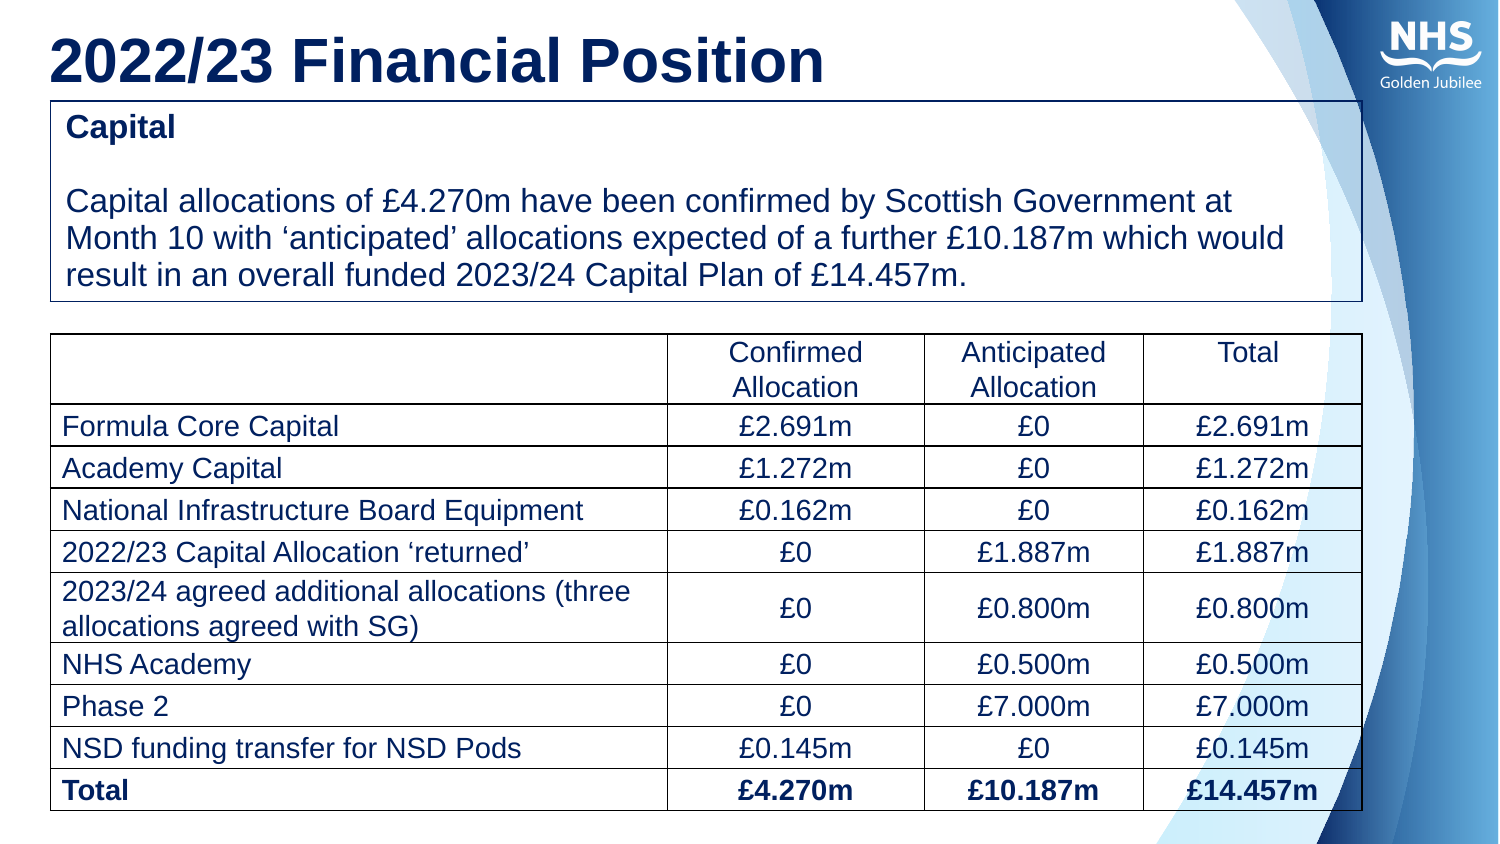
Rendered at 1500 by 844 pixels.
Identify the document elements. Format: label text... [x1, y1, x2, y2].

table_cell 2022/23 Capital Allocation ‘returned’ [51, 531, 667, 572]
table_cell £0.800m [1144, 573, 1361, 642]
table_cell Total [51, 769, 667, 810]
table_cell £0.162m [1144, 489, 1361, 530]
table_cell £0.500m [1144, 643, 1361, 684]
table_cell £0 [668, 531, 924, 572]
table_header Total [1144, 335, 1361, 403]
table_cell NHS Academy [51, 643, 667, 684]
table_cell £1.887m [925, 531, 1143, 572]
table_cell NSD funding transfer for NSD Pods [51, 727, 667, 768]
table_cell Phase 2 [51, 685, 667, 726]
table_cell £2.691m [1144, 405, 1361, 445]
table_cell Academy Capital [51, 447, 667, 487]
table_cell £7.000m [925, 685, 1143, 726]
table_cell 2023/24 agreed additional allocations (three allocations agreed with SG) [51, 573, 667, 642]
table_cell £7.000m [1144, 685, 1361, 726]
table_cell £10.187m [925, 769, 1143, 810]
table_cell £4.270m [668, 769, 924, 810]
table_cell £0 [668, 643, 924, 684]
table_cell £0 [668, 685, 924, 726]
title 2022/23 Financial Position [49, 23, 1064, 95]
table_cell £14.457m [1144, 769, 1361, 810]
table_cell £0 [925, 727, 1143, 768]
table_header [51, 335, 667, 403]
table_header Anticipated Allocation [925, 335, 1143, 403]
picture [1380, 21, 1482, 92]
table_cell £1.887m [1144, 531, 1361, 572]
table_cell £1.272m [668, 447, 924, 487]
table_cell £0.145m [668, 727, 924, 768]
table_cell £0.800m [925, 573, 1143, 642]
table_cell £0 [925, 447, 1143, 487]
table_cell £0.145m [1144, 727, 1361, 768]
table_cell Formula Core Capital [51, 405, 667, 445]
table_header Confirmed Allocation [668, 335, 924, 403]
table_cell £0.500m [925, 643, 1143, 684]
table_cell £0 [925, 489, 1143, 530]
table_cell £0.162m [668, 489, 924, 530]
table_cell National Infrastructure Board Equipment [51, 489, 667, 530]
table_header Capital Capital allocations of £4.270m have been confirmed by Scottish Government at Month 10 with ‘anticipated’ allocations expected of a further £10.187m which would result in an overall funded 2023/24 Capital Plan of £14.457m. [51, 102, 1361, 301]
table_cell £0 [668, 573, 924, 642]
table_cell £2.691m [668, 405, 924, 445]
table_cell £0 [925, 405, 1143, 445]
table_cell £1.272m [1144, 447, 1361, 487]
